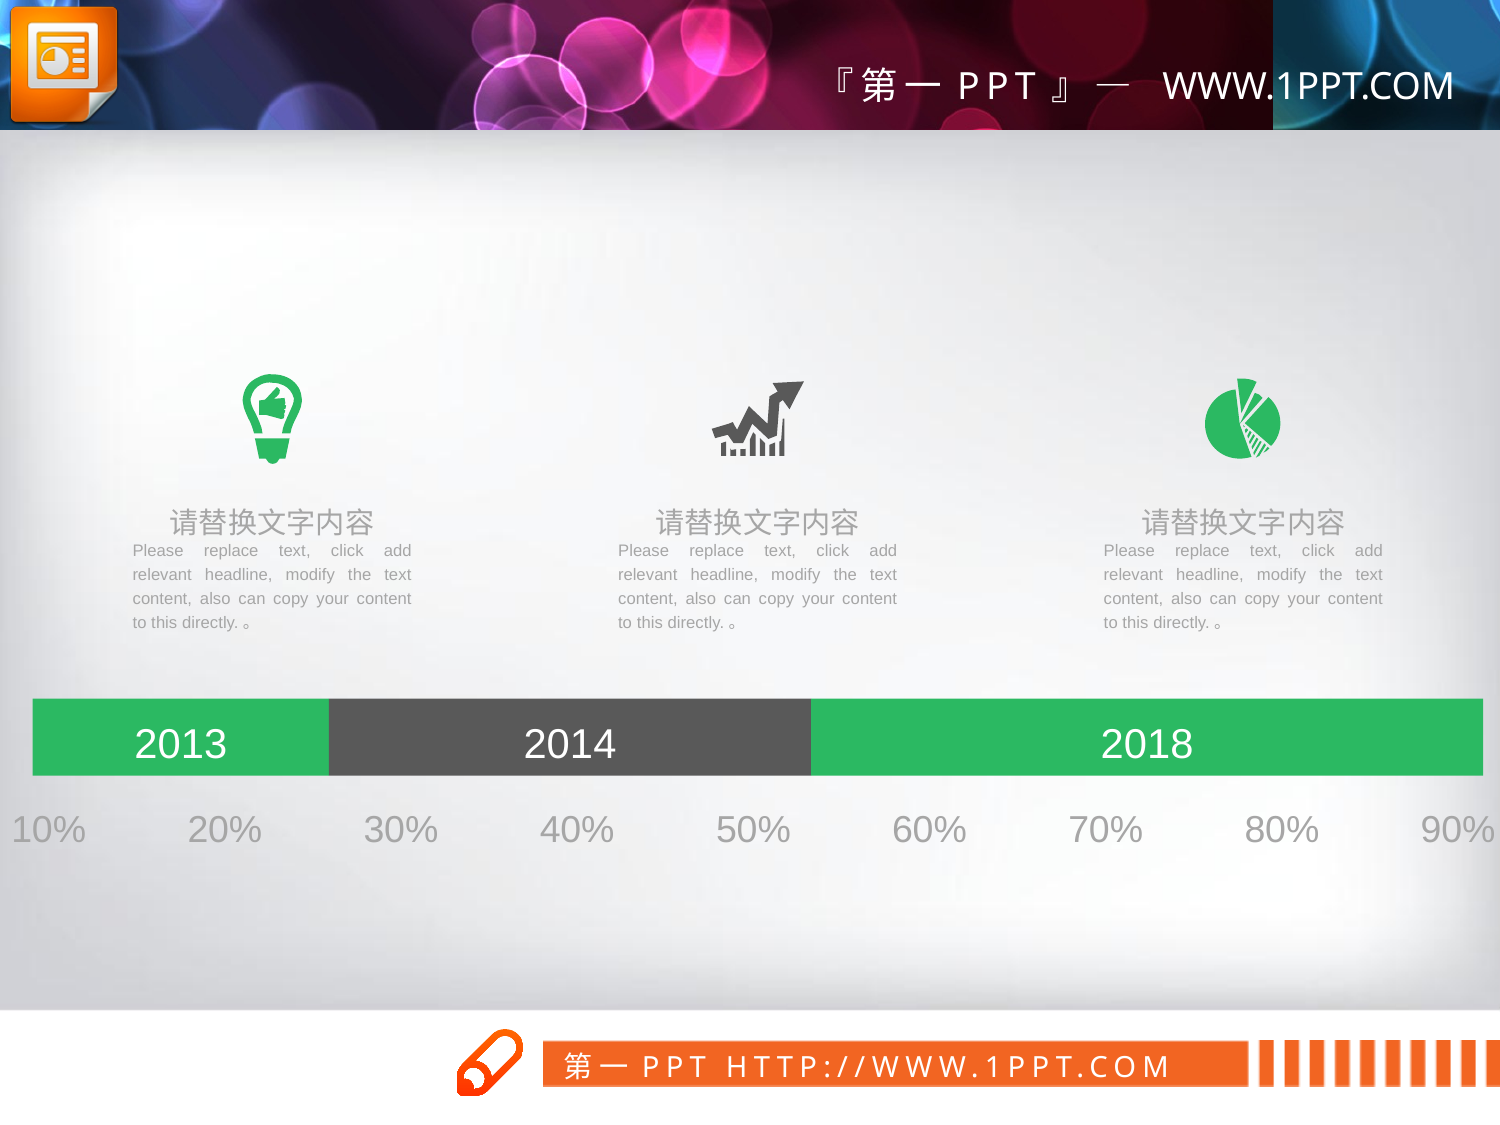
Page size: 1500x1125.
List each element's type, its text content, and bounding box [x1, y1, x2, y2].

text_box 50% [701, 788, 806, 858]
text_box [1237, 378, 1257, 414]
text_box [1205, 389, 1263, 459]
text_box [740, 448, 746, 456]
text_box 20% [172, 788, 278, 857]
text_box [730, 448, 737, 456]
text_box [721, 441, 727, 456]
text_box [769, 442, 776, 456]
text_box [779, 418, 785, 456]
text_box 80% [1229, 788, 1335, 857]
text_box [711, 381, 804, 444]
text_box 10% [0, 788, 101, 858]
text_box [603, 489, 913, 641]
text_box 2013 [32, 698, 328, 776]
text_box 2018 [811, 698, 1484, 776]
text_box [749, 432, 756, 456]
text_box [1243, 397, 1281, 456]
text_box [117, 489, 427, 641]
text_box 90% [1405, 788, 1500, 857]
text_box [254, 438, 290, 464]
picture [543, 1040, 1500, 1087]
text_box 40% [525, 788, 630, 858]
text_box 2014 [328, 698, 811, 776]
text_box 70% [1053, 788, 1159, 857]
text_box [1088, 489, 1399, 641]
text_box [1255, 443, 1270, 458]
text_box [242, 374, 302, 434]
text_box 30% [348, 788, 454, 858]
picture [0, 0, 1500, 1012]
text_box 60% [877, 788, 982, 857]
text_box [759, 438, 766, 456]
